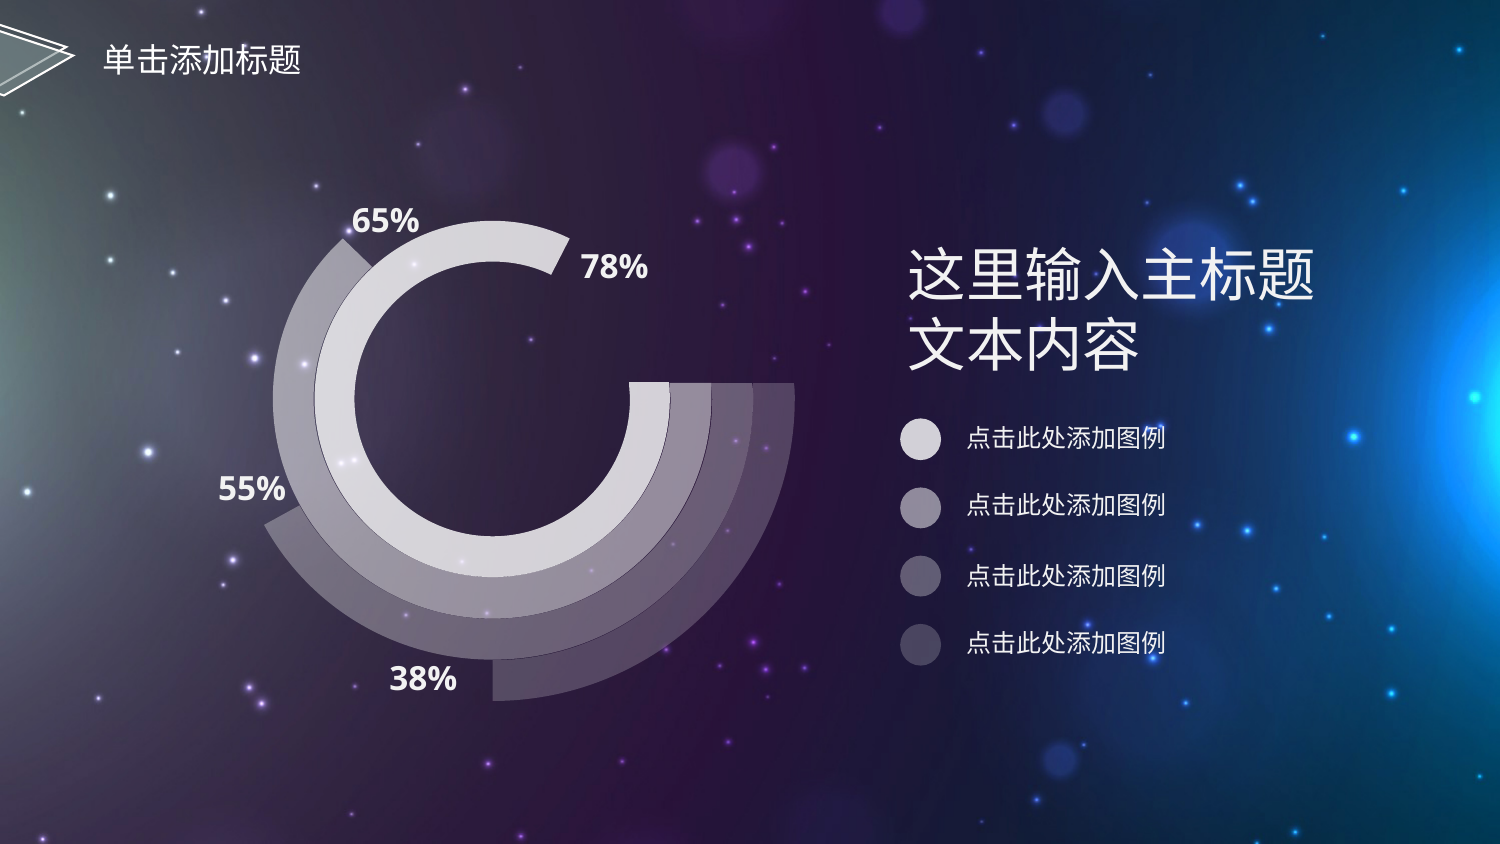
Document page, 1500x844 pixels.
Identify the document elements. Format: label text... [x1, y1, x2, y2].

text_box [203, 191, 795, 705]
text_box 这里输入主标题 文本内容 [893, 231, 1331, 386]
text_box 点击此处添加图例 [951, 415, 1182, 461]
text_box [900, 418, 942, 461]
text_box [0, 0, 57, 89]
text_box 点击此处添加图例 [951, 482, 1182, 527]
text_box [900, 487, 942, 529]
text_box [900, 555, 942, 597]
text_box 点击此处添加图例 [951, 553, 1182, 599]
text_box 单击添加标题 [88, 31, 412, 87]
text_box [900, 623, 942, 666]
text_box 点击此处添加图例 [951, 620, 1182, 665]
picture [0, 0, 1500, 844]
